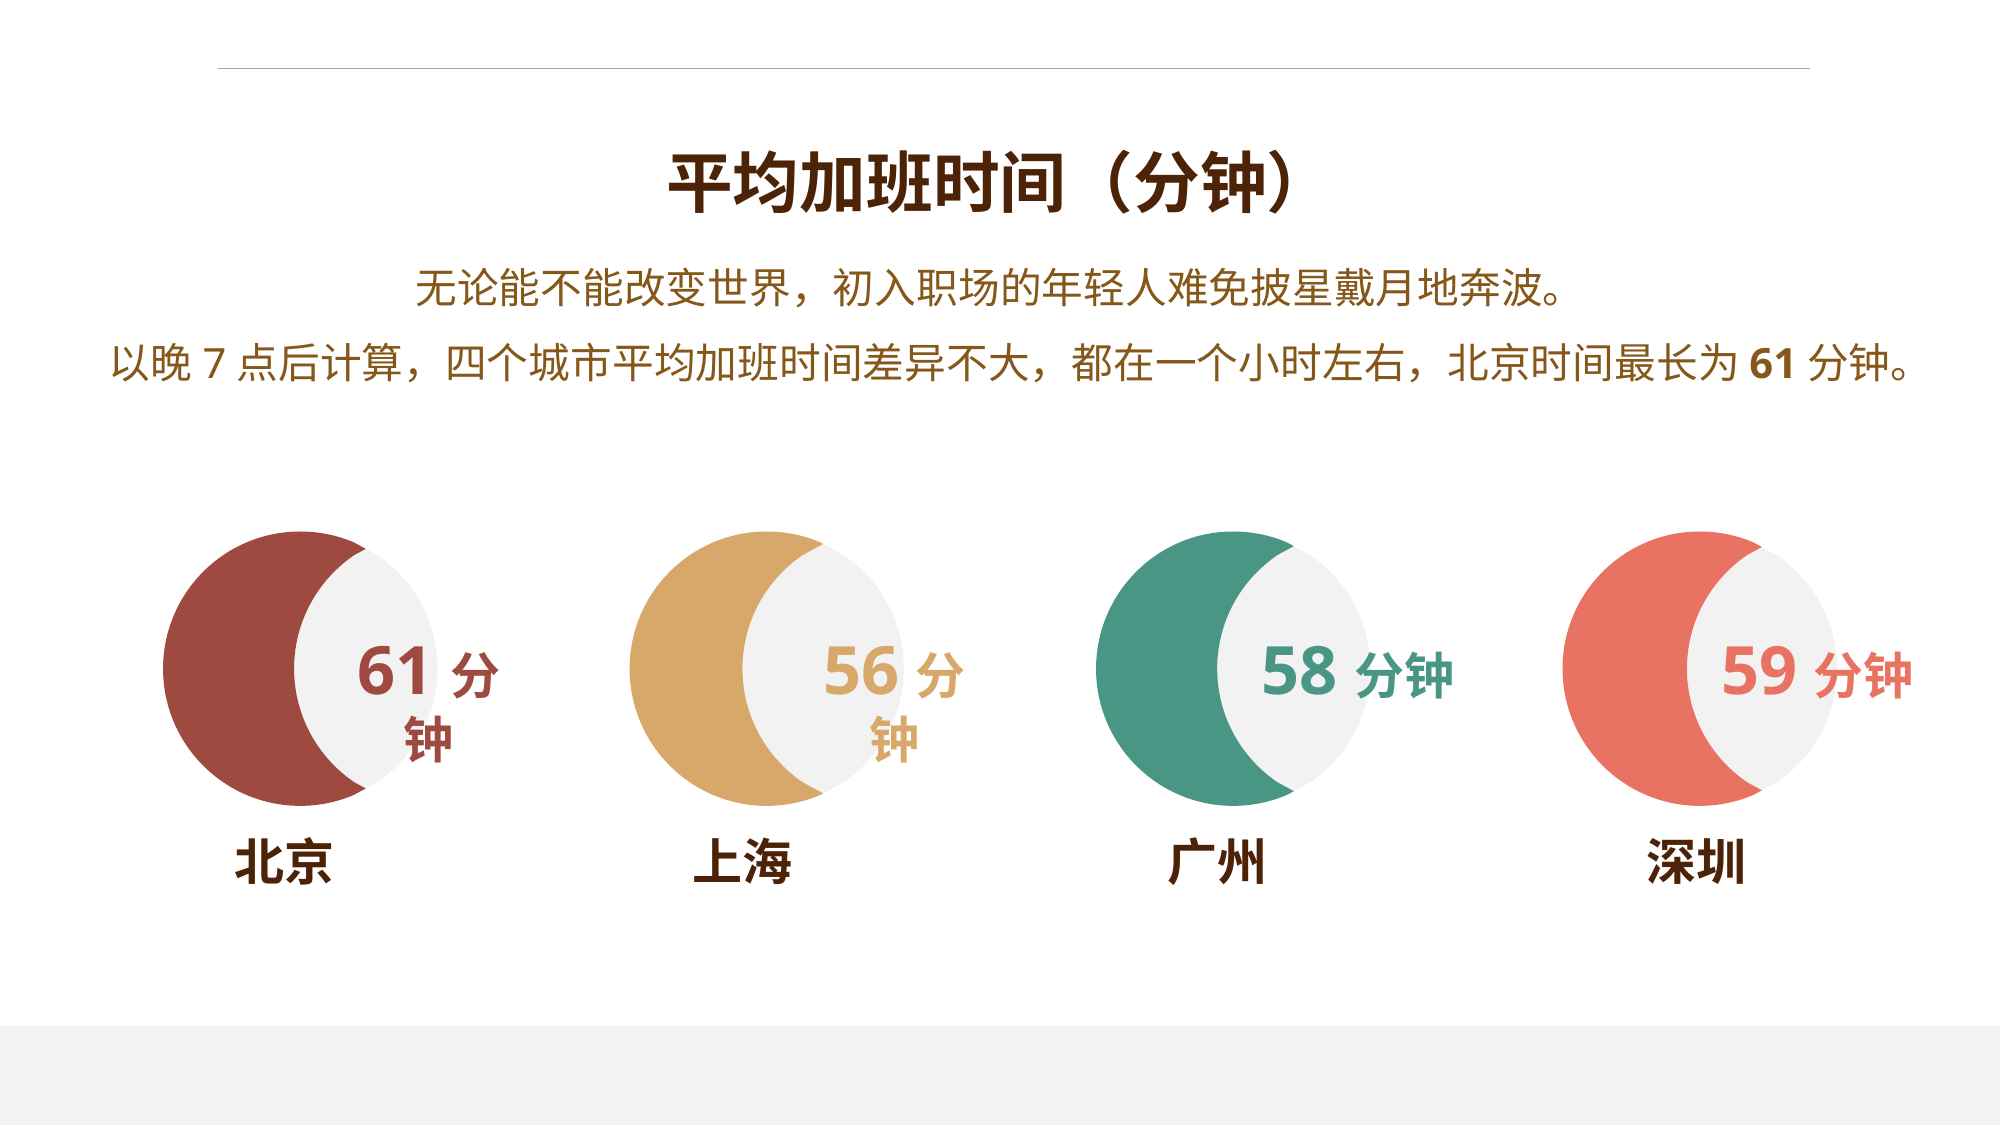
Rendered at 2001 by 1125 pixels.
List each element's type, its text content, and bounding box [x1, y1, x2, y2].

text_box 上海 [677, 823, 808, 898]
text_box 平均加班时间（分钟） [180, 133, 1820, 229]
text_box [0, 1025, 2000, 1125]
text_box 深圳 [1631, 823, 1762, 898]
text_box 无论能不能改变世界，初入职场的年轻人难免披星戴月地奔波。 以晚7点后计算，四个城市平均加班时间差异不大，都在一个小时左右，北京时间最长为61分钟。 [87, 229, 1913, 395]
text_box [1562, 531, 1837, 806]
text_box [1095, 531, 1371, 806]
text_box 61分钟 [438, 620, 536, 776]
text_box 广州 [1152, 823, 1283, 898]
text_box 56分钟 [904, 620, 1002, 776]
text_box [629, 531, 904, 806]
text_box 58分钟 [1371, 620, 1470, 716]
text_box 北京 [219, 823, 349, 898]
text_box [162, 531, 438, 806]
text_box 59分钟 [1837, 620, 1930, 716]
